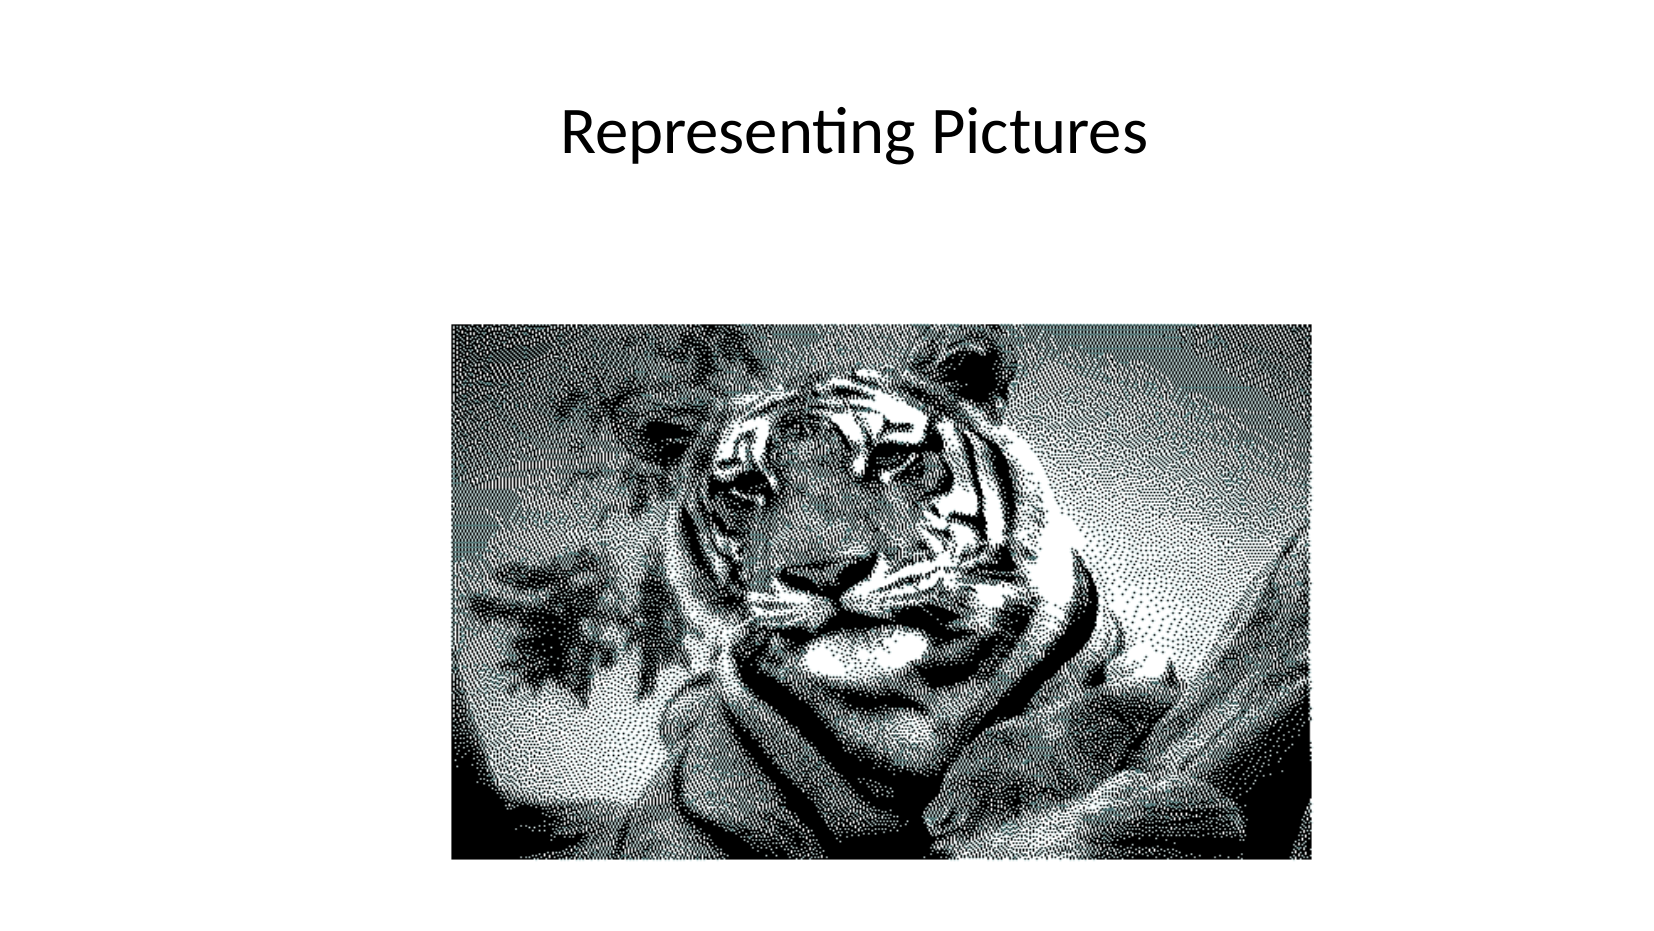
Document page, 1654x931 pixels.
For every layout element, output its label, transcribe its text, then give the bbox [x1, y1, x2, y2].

title Representing Pictures [151, 51, 1557, 166]
picture [449, 323, 1317, 863]
list [151, 227, 1571, 817]
